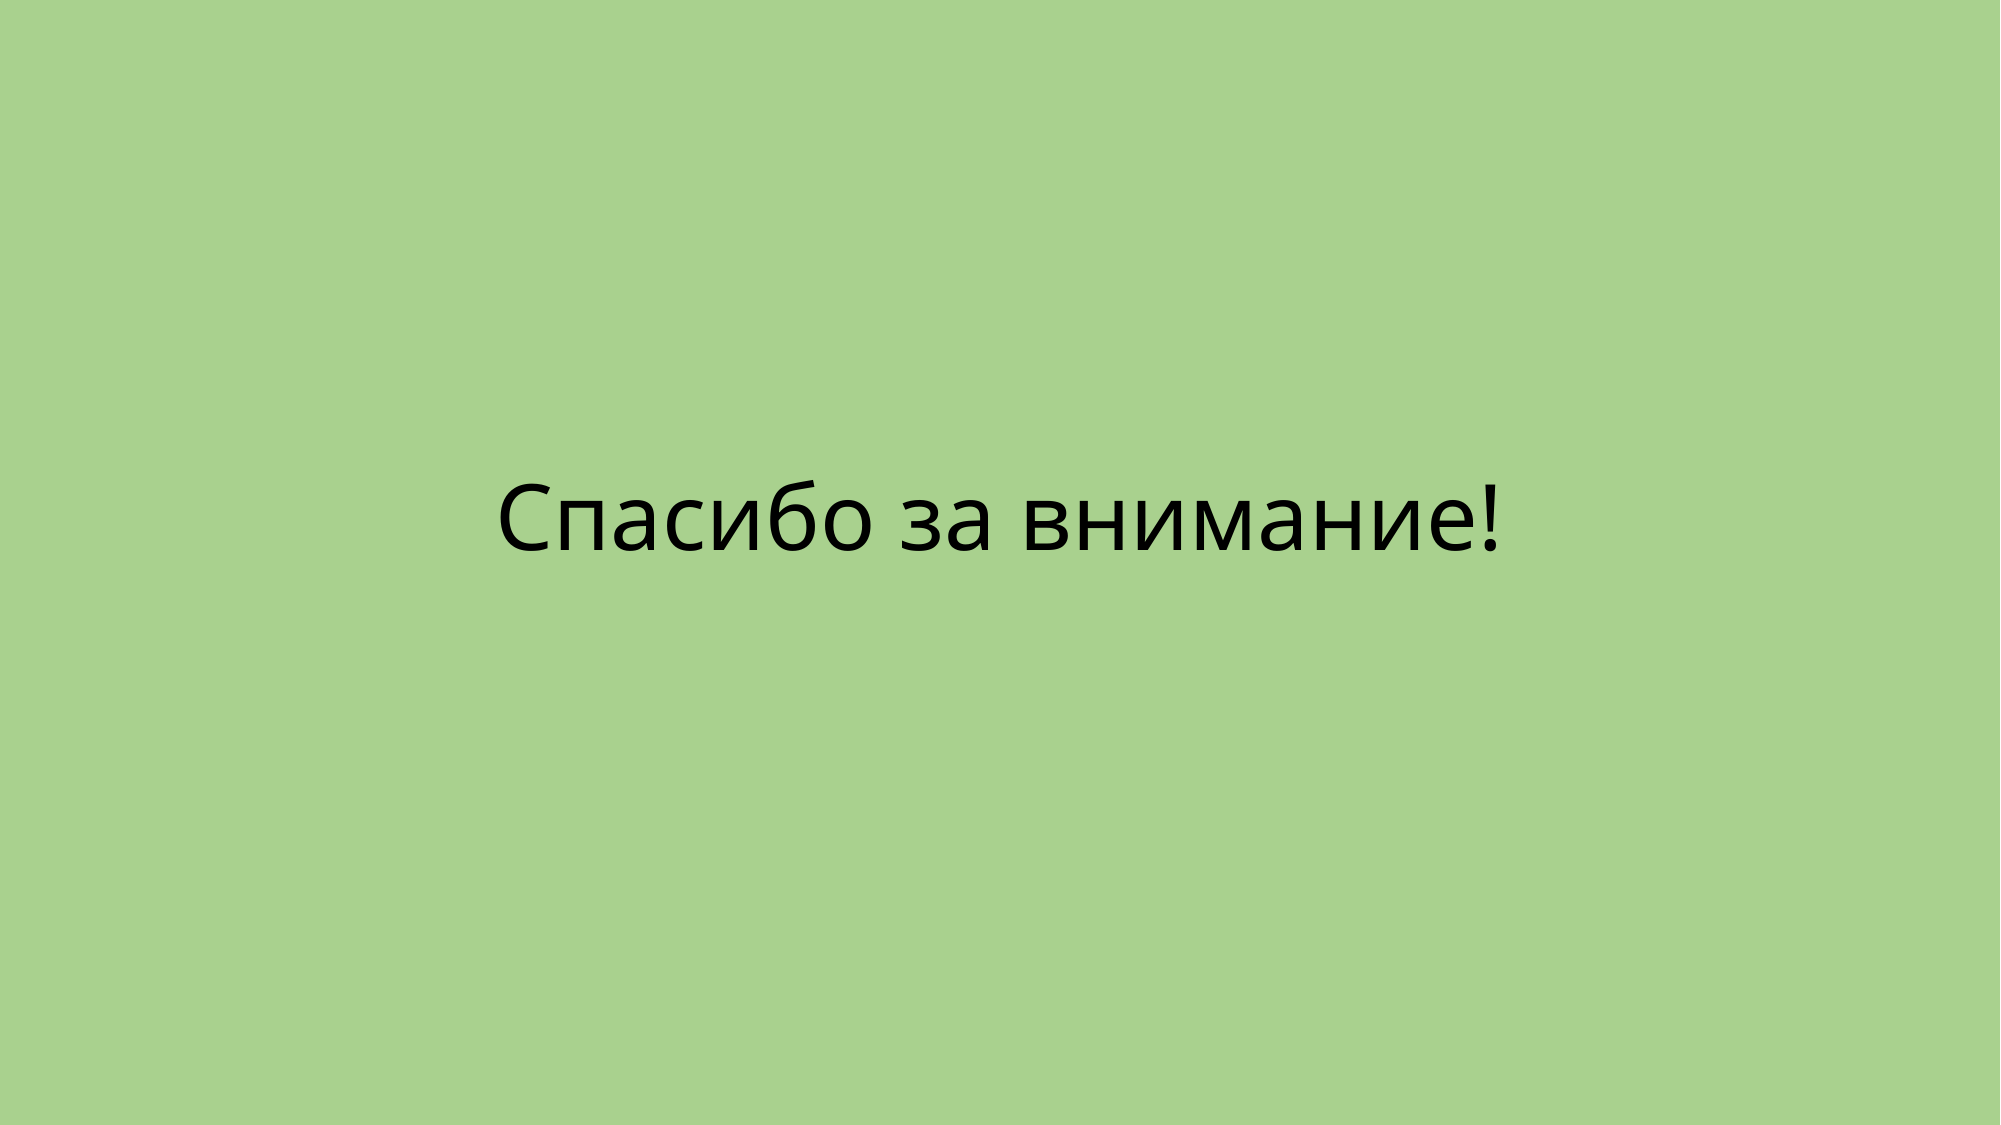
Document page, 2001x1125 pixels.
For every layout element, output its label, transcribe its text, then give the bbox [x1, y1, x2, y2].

title Спасибо за внимание! [137, 291, 1863, 750]
